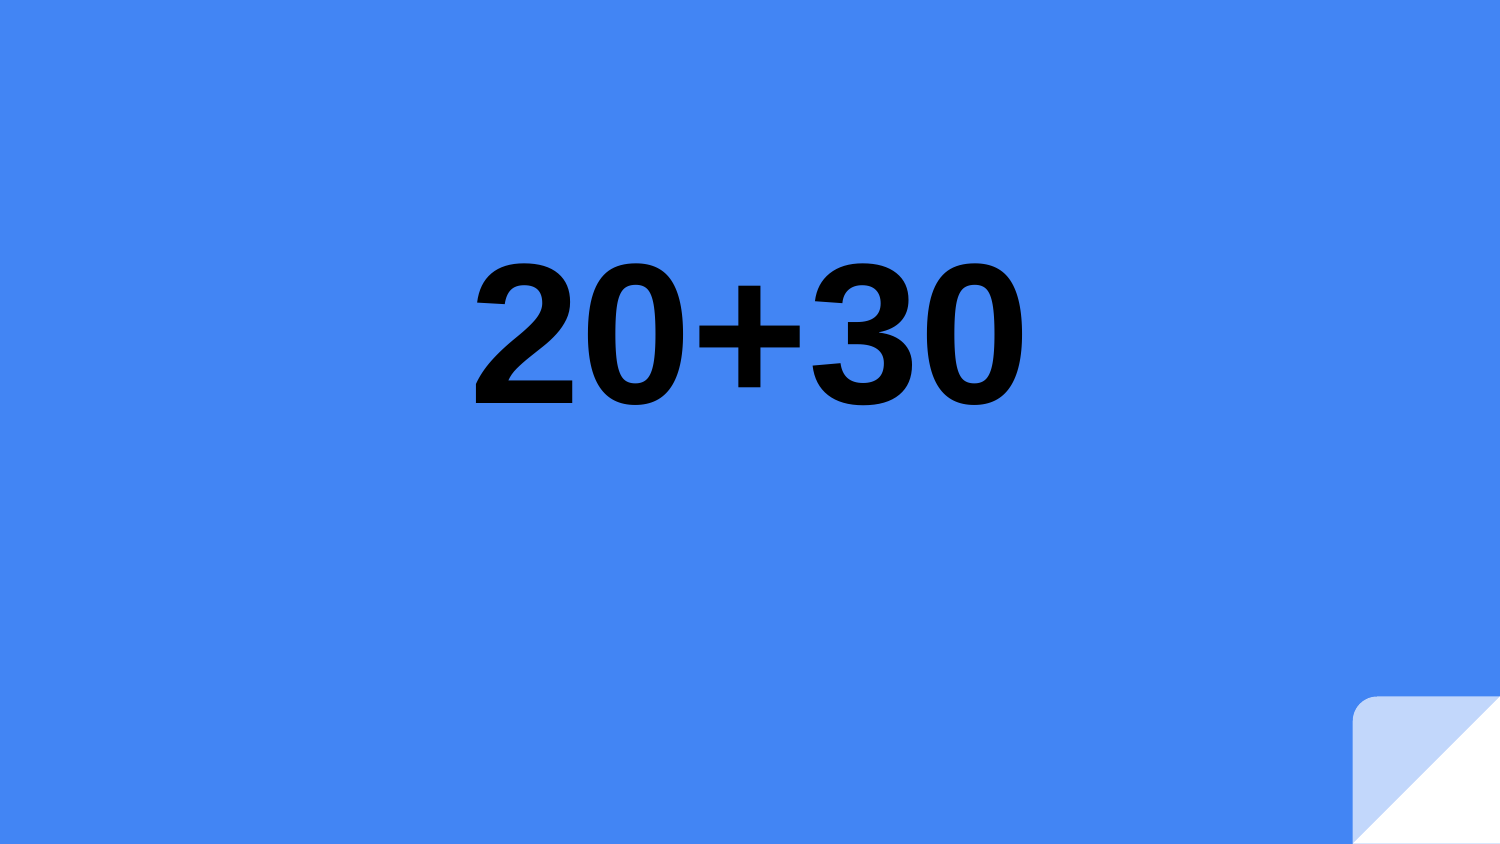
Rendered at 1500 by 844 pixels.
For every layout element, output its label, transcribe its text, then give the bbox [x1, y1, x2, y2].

title 20+30 [51, 207, 1449, 459]
